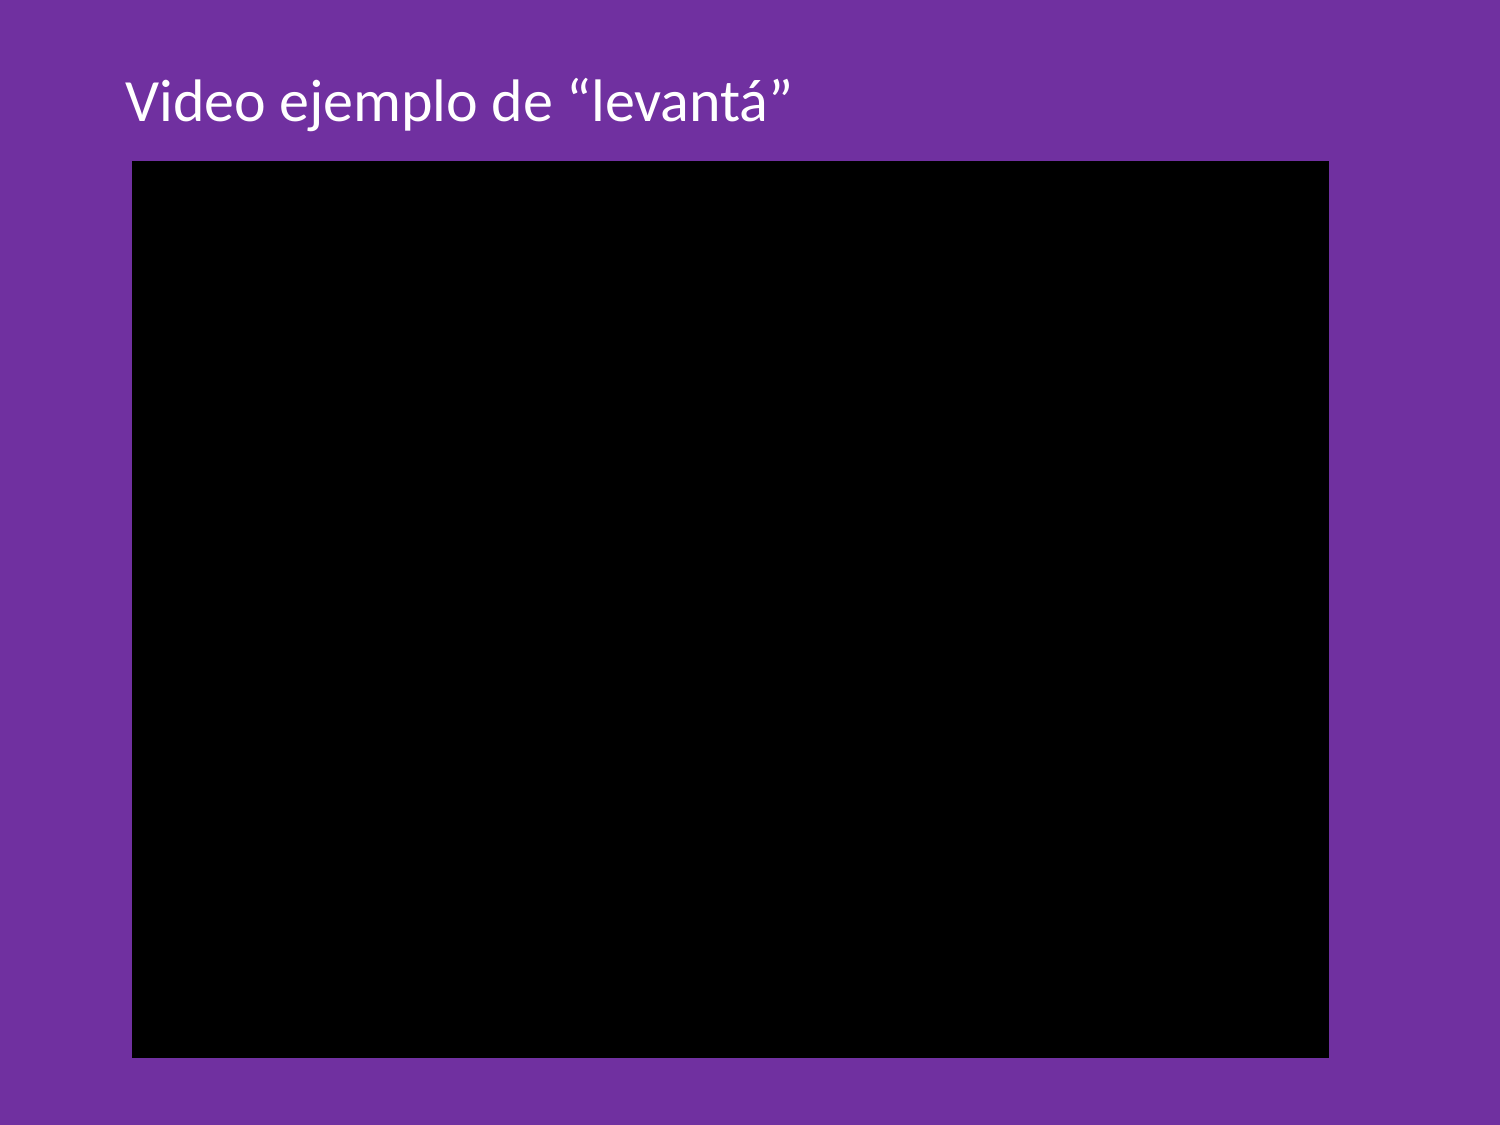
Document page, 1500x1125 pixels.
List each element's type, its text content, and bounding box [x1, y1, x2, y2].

title Video ejemplo de “levantá” [75, 45, 845, 149]
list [131, 160, 1330, 1059]
